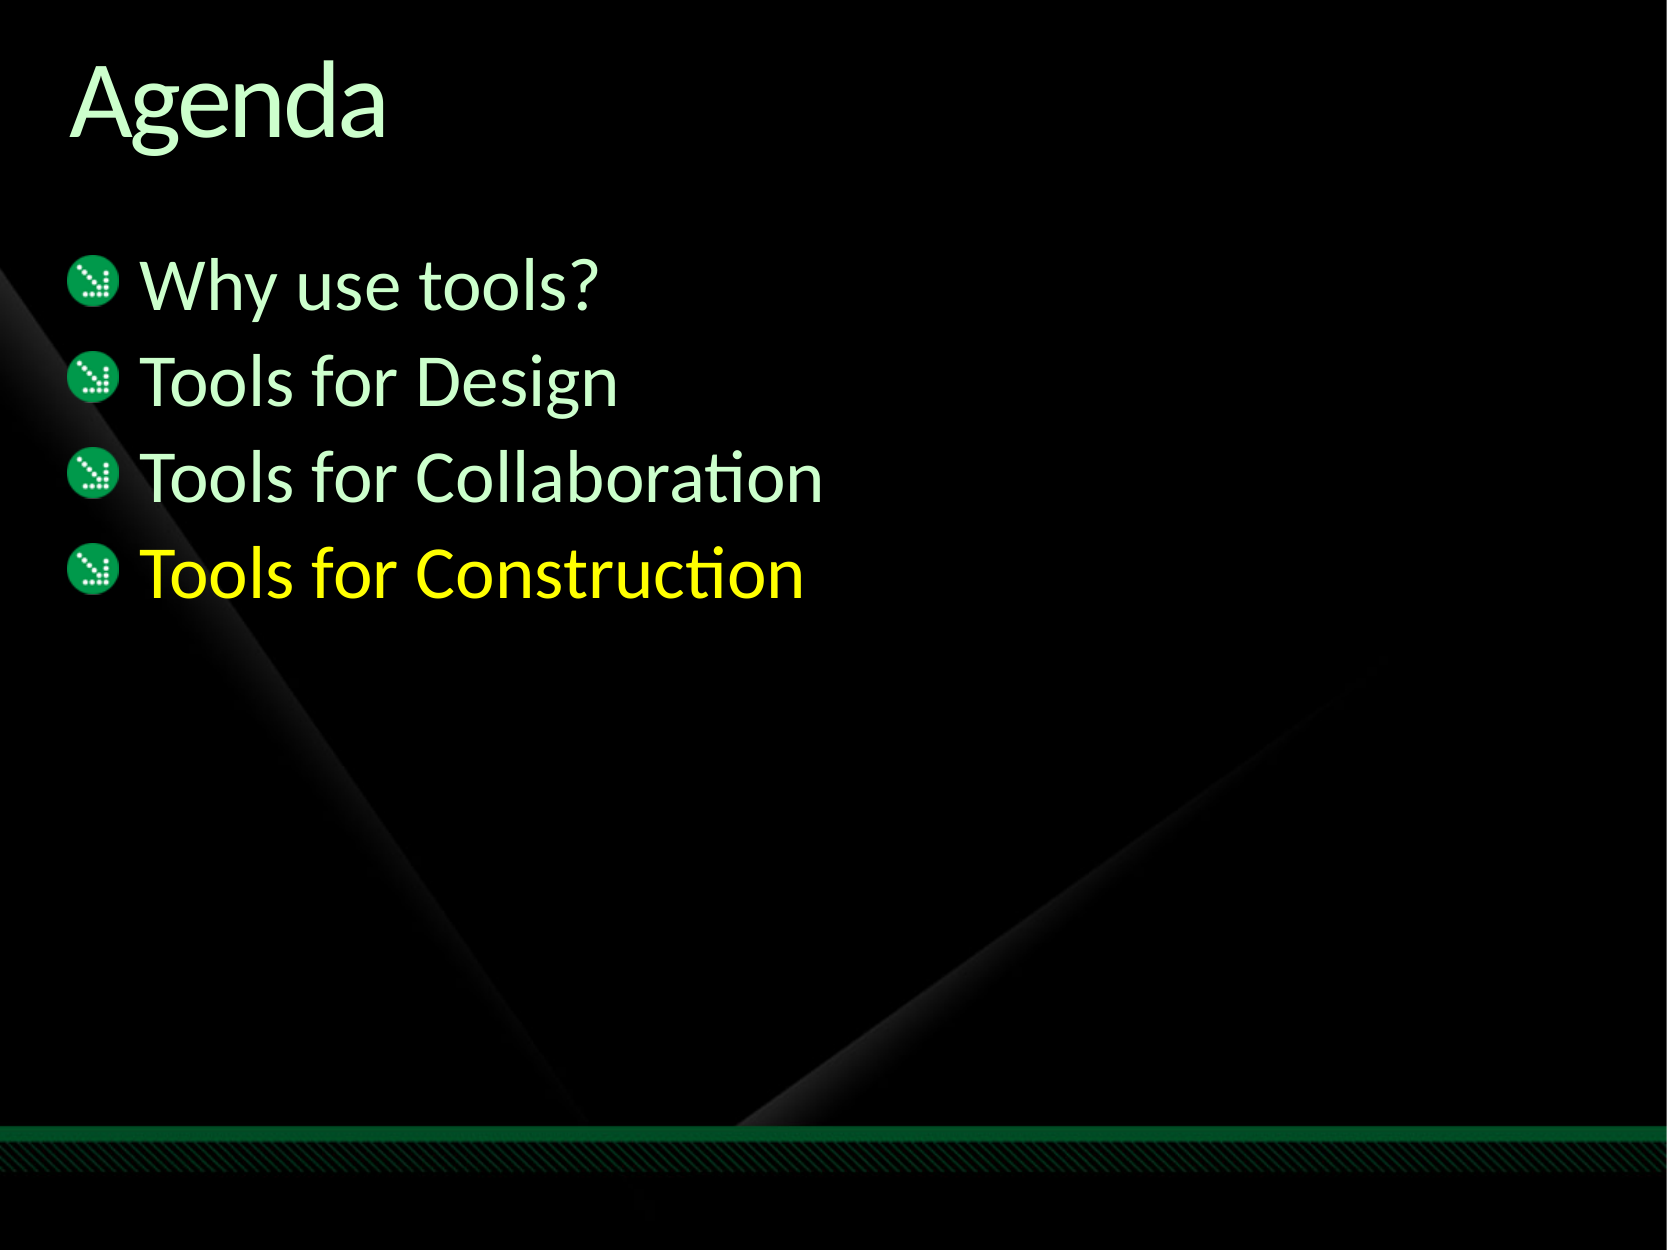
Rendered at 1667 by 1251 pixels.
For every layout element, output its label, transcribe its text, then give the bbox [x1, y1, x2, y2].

title Agenda [69, 41, 1598, 164]
picture [0, 0, 1667, 1250]
list Why use tools? Tools for Design Tools for Collaboration Tools for Construction [67, 245, 1595, 666]
